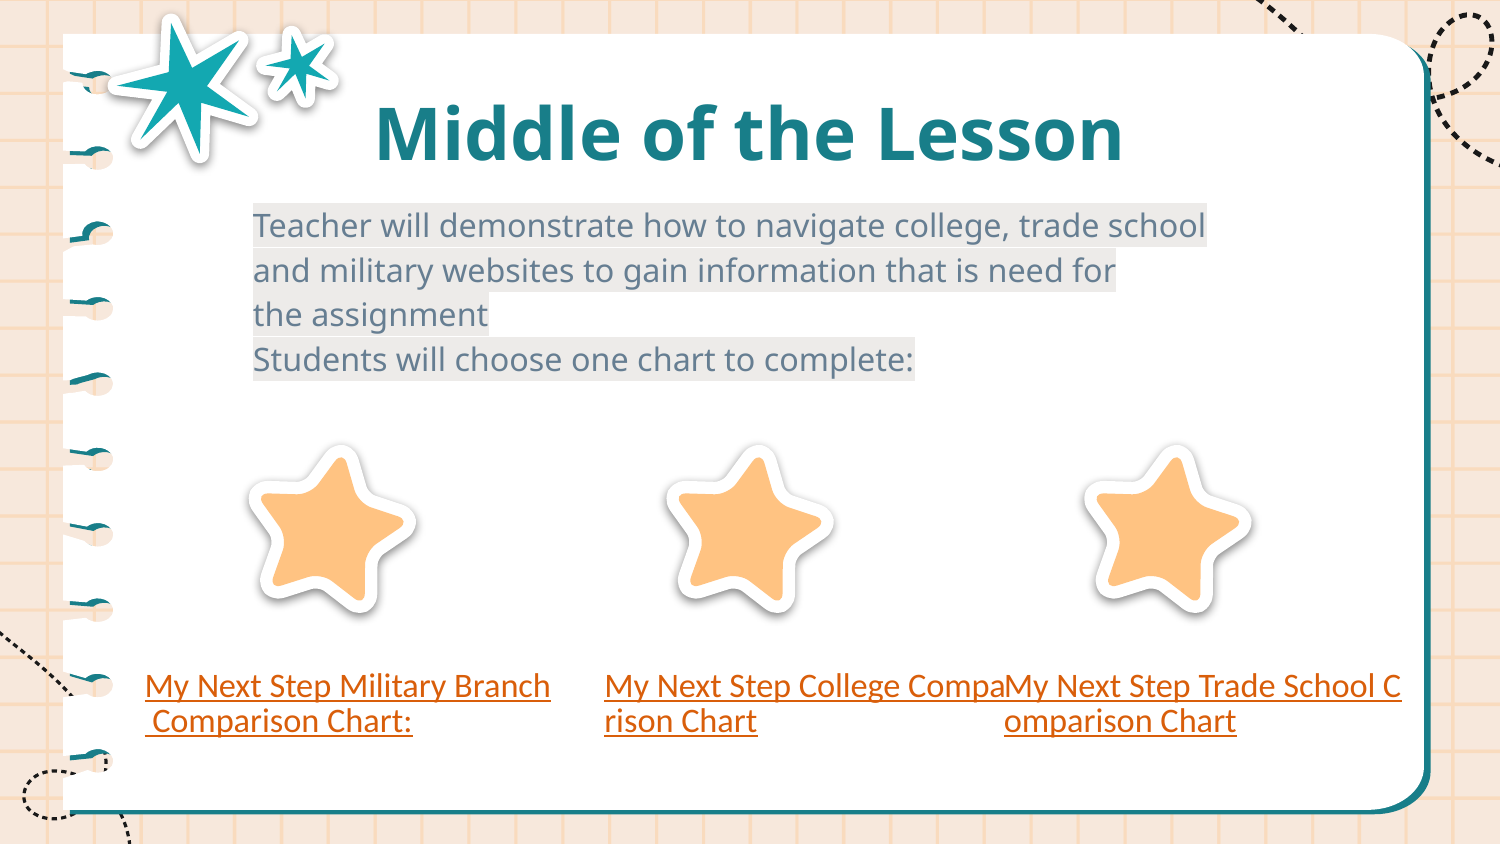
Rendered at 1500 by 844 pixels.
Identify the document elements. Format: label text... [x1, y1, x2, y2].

title Middle of the Lesson [213, 72, 1382, 167]
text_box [265, 34, 330, 99]
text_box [1094, 454, 1242, 604]
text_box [116, 22, 250, 155]
title My Next Step Military Branch Comparison Chart: [129, 633, 571, 720]
title Middle of the Lesson [118, 160, 187, 167]
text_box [258, 454, 406, 604]
text_box Teacher will demonstrate how to navigate college, trade school and military websites to gain information that is need for the assignment​ Students will choose one chart to complete: [237, 184, 1262, 370]
title My Next Step Trade School Comparison Chart [988, 633, 1430, 720]
picture [0, 0, 1500, 844]
title My Next Step College Comparison Chart [589, 633, 988, 720]
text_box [676, 454, 824, 604]
